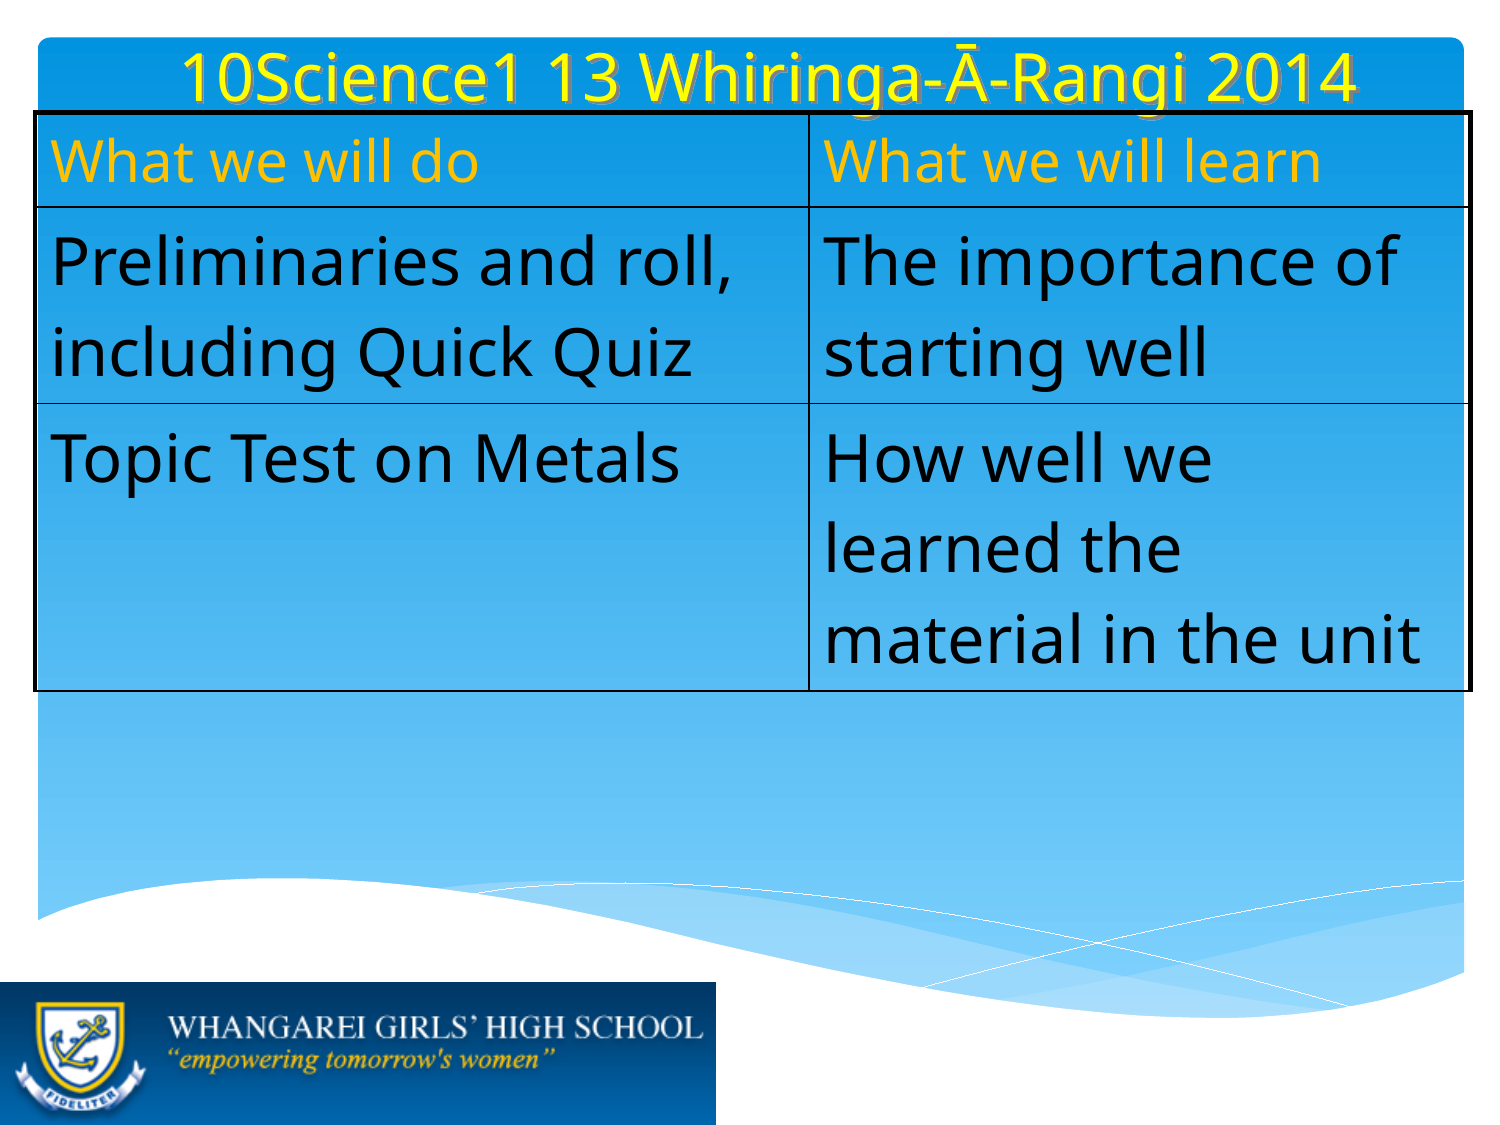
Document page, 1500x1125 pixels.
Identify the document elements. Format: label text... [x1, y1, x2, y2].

table_cell Preliminaries and roll, including Quick Quiz [37, 208, 808, 403]
table_cell Topic Test on Metals [37, 404, 808, 690]
table_cell How well we learned the material in the unit [810, 404, 1468, 690]
picture [0, 982, 716, 1125]
table_header What we will do [37, 115, 808, 206]
text_box 10Science1 13 Whiringa-Ā-Rangi 2014 [162, 24, 1375, 110]
table_header What we will learn [810, 115, 1468, 206]
table_cell The importance of starting well [810, 208, 1468, 403]
